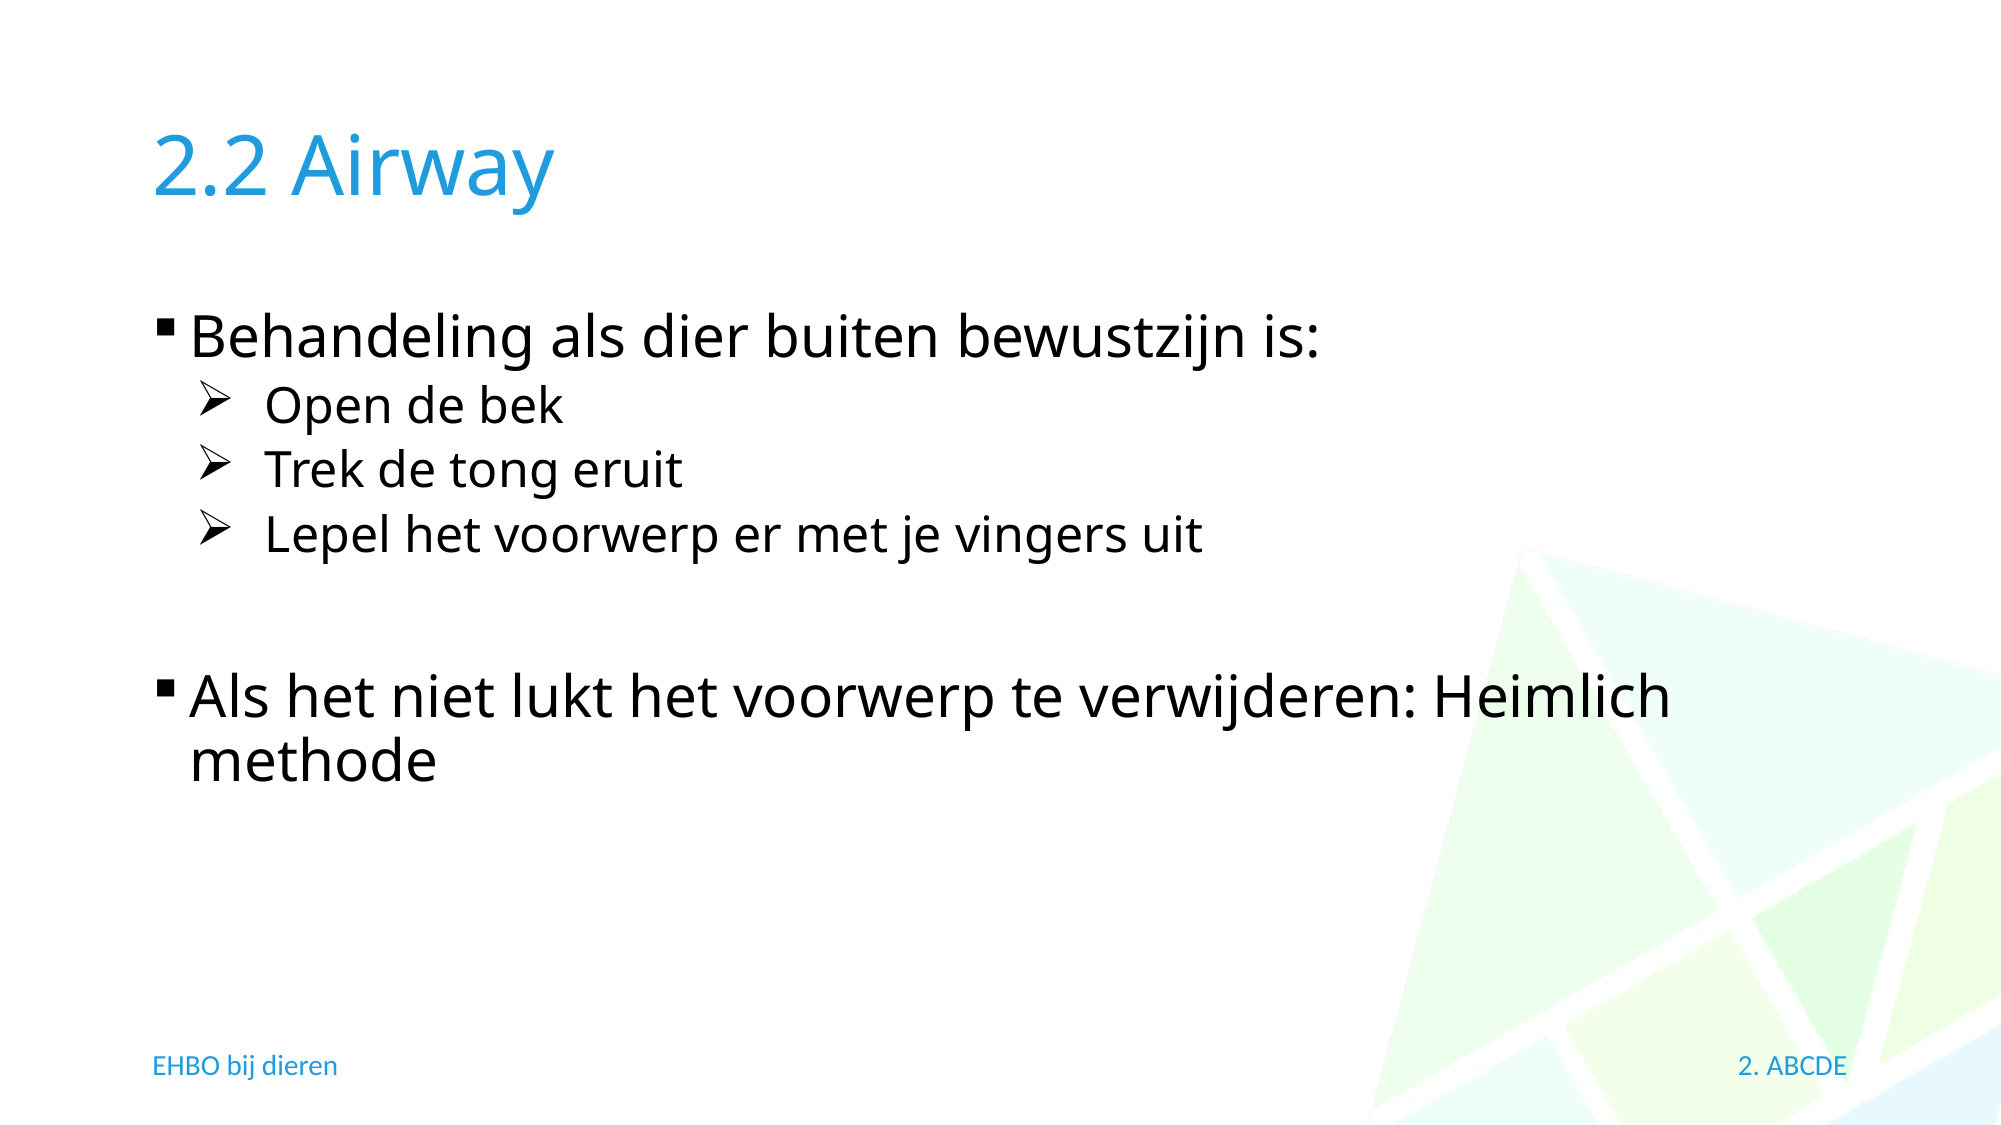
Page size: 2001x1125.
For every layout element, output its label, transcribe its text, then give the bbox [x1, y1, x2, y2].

list 2. ABCDE [1412, 1042, 1863, 1103]
list EHBO bij dieren [137, 1042, 588, 1103]
title 2.2 Airway [137, 59, 1863, 278]
list Behandeling als dier buiten bewustzijn is: Open de bek Trek de tong eruit Lepel het voorwerp er met je vingers uit Als het niet lukt het voorwerp te verwijderen: Heimlich methode [137, 299, 1863, 1014]
